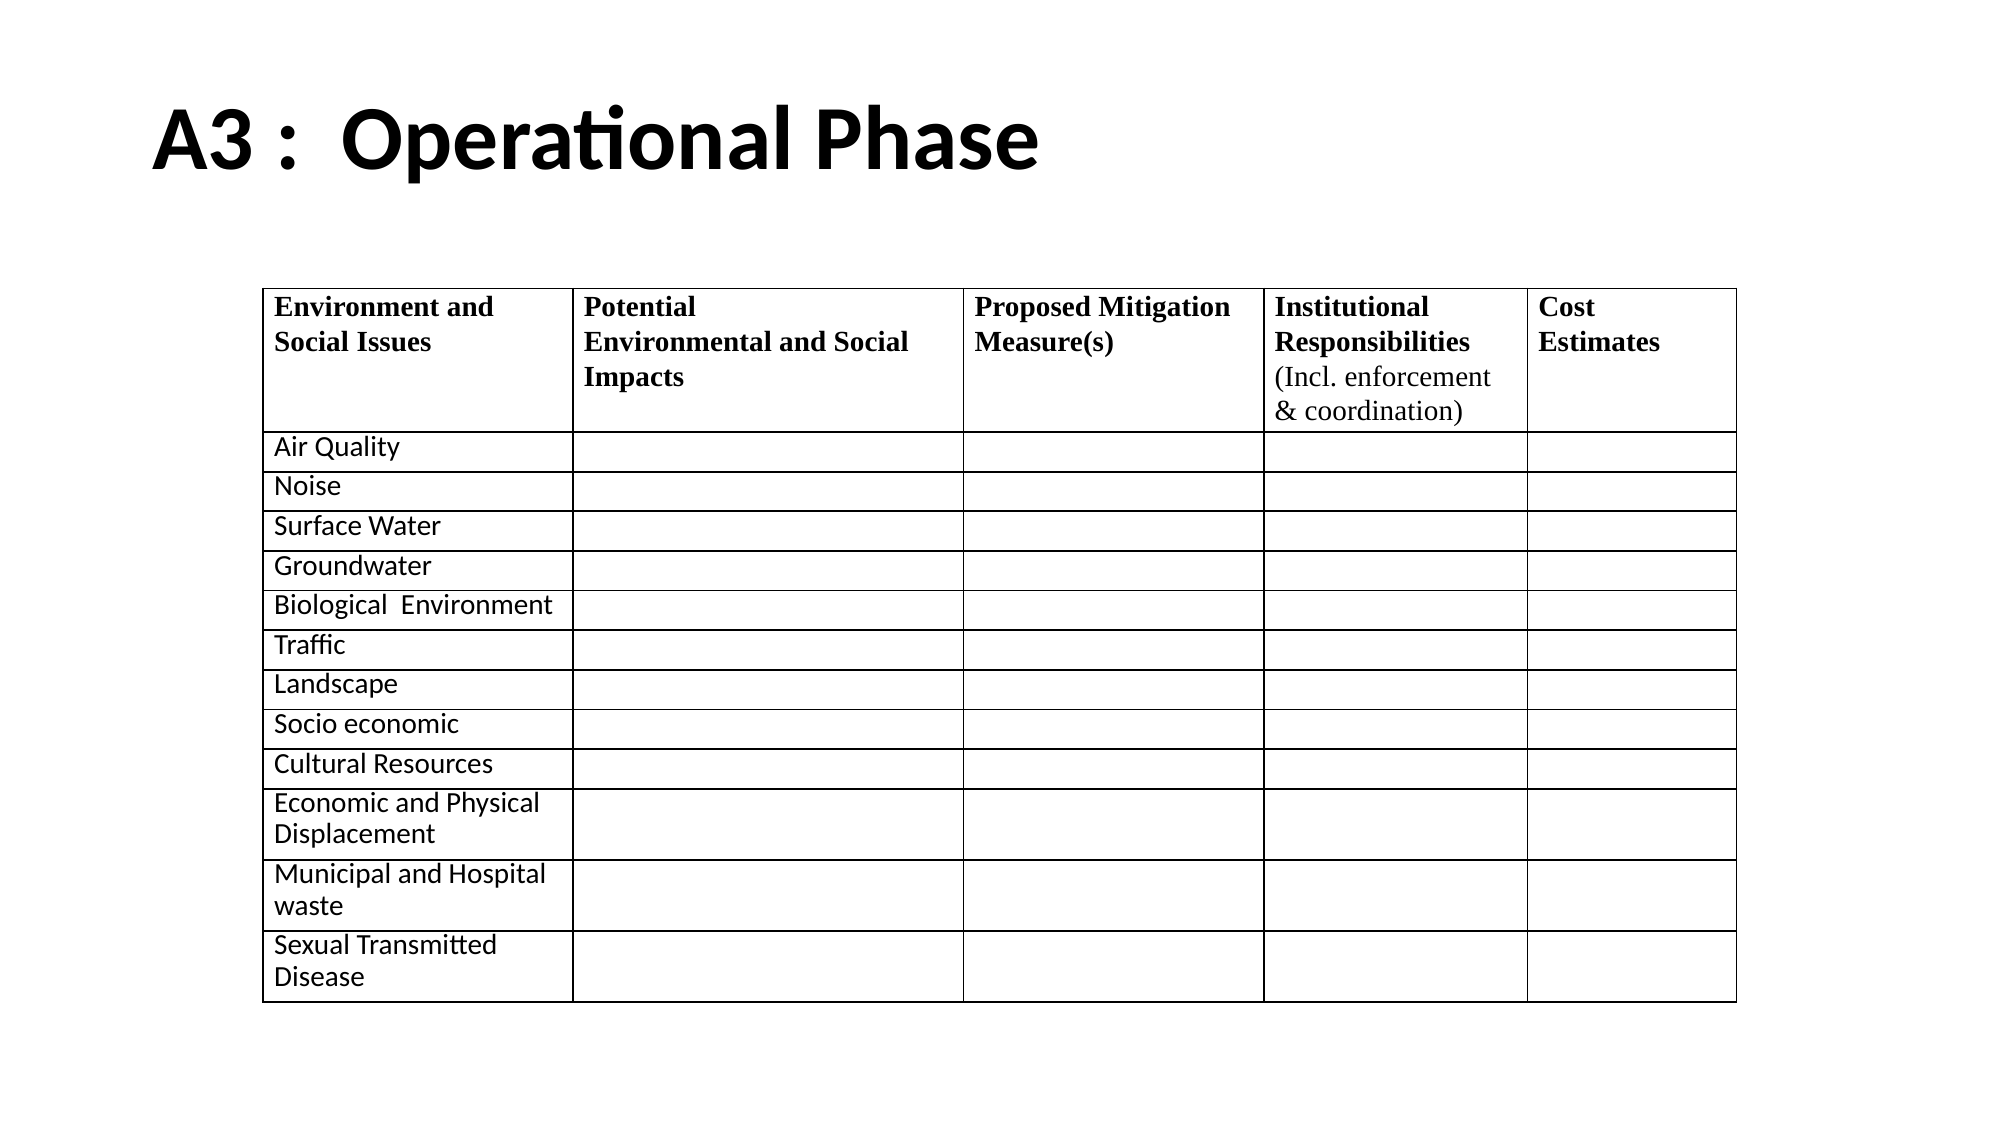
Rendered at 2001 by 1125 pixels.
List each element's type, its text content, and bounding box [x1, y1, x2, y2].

table_cell [964, 710, 1263, 748]
table_cell Socio economic [264, 710, 572, 748]
table_cell Sexual Transmitted Disease [264, 932, 572, 1001]
table_cell [1528, 591, 1736, 629]
table_cell [964, 473, 1263, 510]
table_cell [1265, 932, 1527, 1001]
table_cell [964, 433, 1263, 471]
table_cell Biological Environment [264, 591, 572, 629]
table_cell [1528, 433, 1736, 471]
table_header Potential Environmental and Social Impacts [574, 289, 963, 431]
table_cell [574, 861, 963, 930]
table_cell [1265, 750, 1527, 788]
table_cell [574, 433, 963, 471]
table_cell [1265, 512, 1527, 550]
table_cell [1265, 631, 1527, 669]
table_cell [1528, 750, 1736, 788]
table_header Environment and Social Issues [264, 289, 572, 431]
table_cell [1265, 433, 1527, 471]
table_cell [1528, 861, 1736, 930]
table_cell [964, 671, 1263, 709]
table_cell [574, 473, 963, 510]
table_cell [574, 631, 963, 669]
table_cell Groundwater [264, 552, 572, 590]
table_cell [1528, 552, 1736, 590]
table_cell [964, 932, 1263, 1001]
table_cell [1528, 473, 1736, 510]
table_cell [964, 591, 1263, 629]
table_cell [1265, 671, 1527, 709]
table_cell [1528, 932, 1736, 1001]
table_cell [574, 750, 963, 788]
table_cell [574, 671, 963, 709]
table_cell Surface Water [264, 512, 572, 550]
table_cell [1528, 790, 1736, 859]
table_cell Economic and Physical Displacement [264, 790, 572, 859]
table_cell [574, 512, 963, 550]
table_cell [1265, 473, 1527, 510]
table_cell [1265, 552, 1527, 590]
table_cell [1265, 790, 1527, 859]
table_cell [964, 861, 1263, 930]
table_cell [1528, 671, 1736, 709]
table_cell [964, 552, 1263, 590]
table_cell Air Quality [264, 433, 572, 471]
table_cell Cultural Resources [264, 750, 572, 788]
table_cell [574, 591, 963, 629]
table_cell [1265, 591, 1527, 629]
table_cell [964, 790, 1263, 859]
table_cell [574, 790, 963, 859]
table_cell [574, 552, 963, 590]
table_cell [1528, 631, 1736, 669]
table_cell [964, 631, 1263, 669]
table_cell [964, 512, 1263, 550]
table_cell [1265, 861, 1527, 930]
table_cell Landscape [264, 671, 572, 709]
table_cell [1265, 710, 1527, 748]
table_header Institutional Responsibilities (Incl. enforcement & coordination) [1265, 289, 1527, 431]
title A3 : Operational Phase [137, 59, 1863, 278]
table_cell [964, 750, 1263, 788]
table_cell [574, 932, 963, 1001]
table_cell [574, 710, 963, 748]
table_header Cost Estimates [1528, 289, 1736, 431]
table_cell [1528, 512, 1736, 550]
table_cell Traffic [264, 631, 572, 669]
table_cell [1528, 710, 1736, 748]
table_cell Municipal and Hospital waste [264, 861, 572, 930]
table_cell Noise [264, 473, 572, 510]
table_header Proposed Mitigation Measure(s) [964, 289, 1263, 431]
